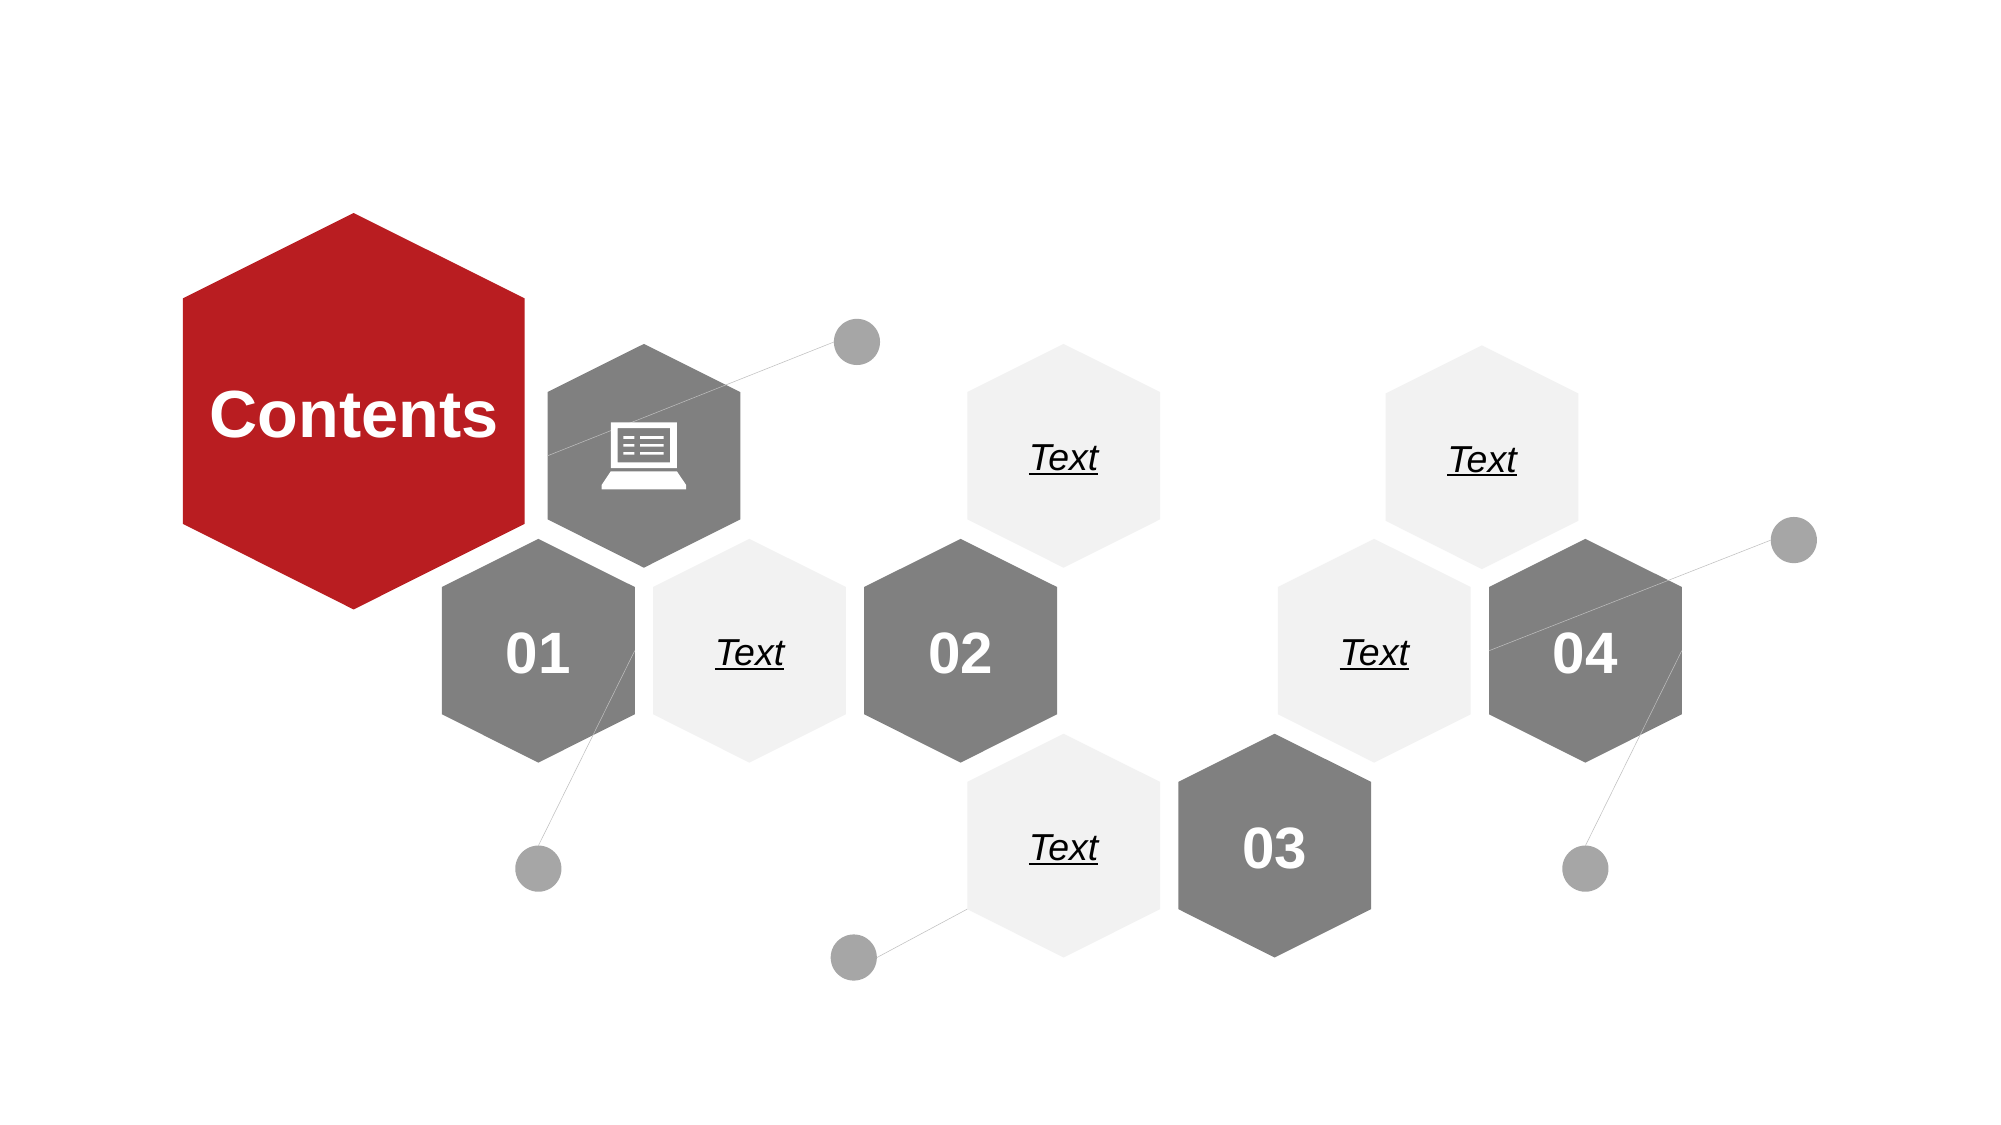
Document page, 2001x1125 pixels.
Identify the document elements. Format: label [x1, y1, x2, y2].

text_box [182, 213, 1817, 981]
